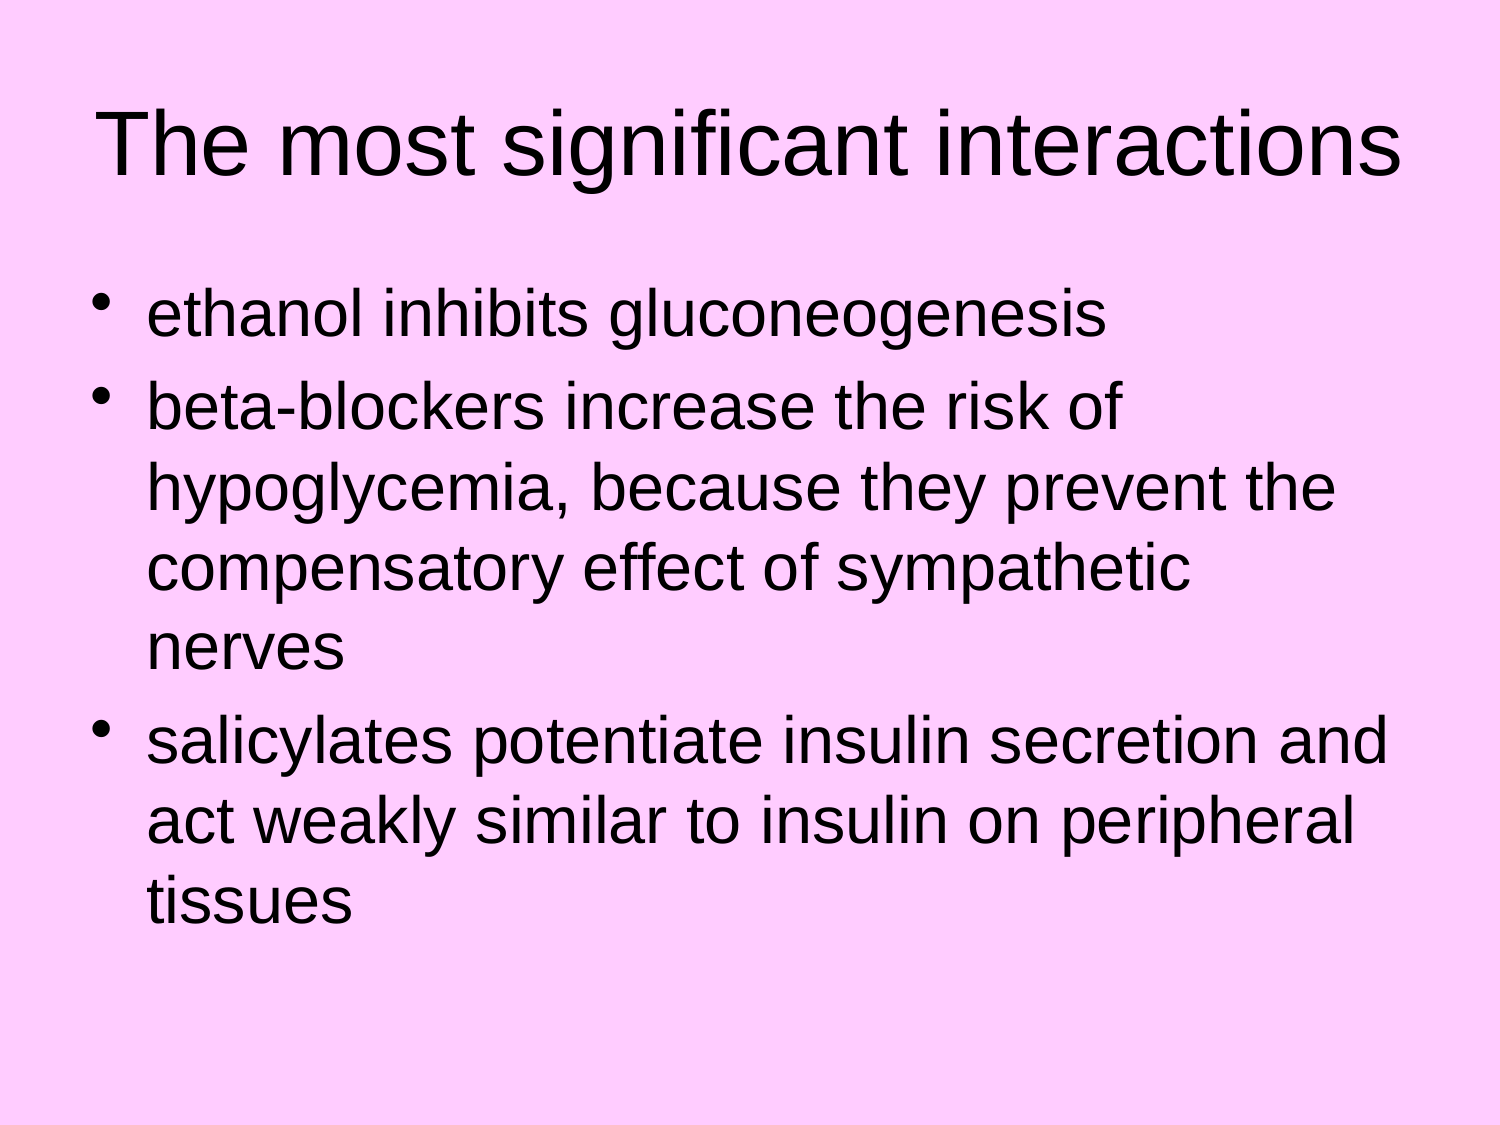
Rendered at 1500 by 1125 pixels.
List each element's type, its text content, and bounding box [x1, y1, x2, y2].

title The most significant interactions [75, 45, 1425, 233]
list ethanol inhibits gluconeogenesis beta-blockers increase the risk of hypoglycemia, because they prevent the compensatory effect of sympathetic nerves salicylates potentiate insulin secretion and act weakly similar to insulin on peripheral tissues [75, 262, 1425, 1005]
